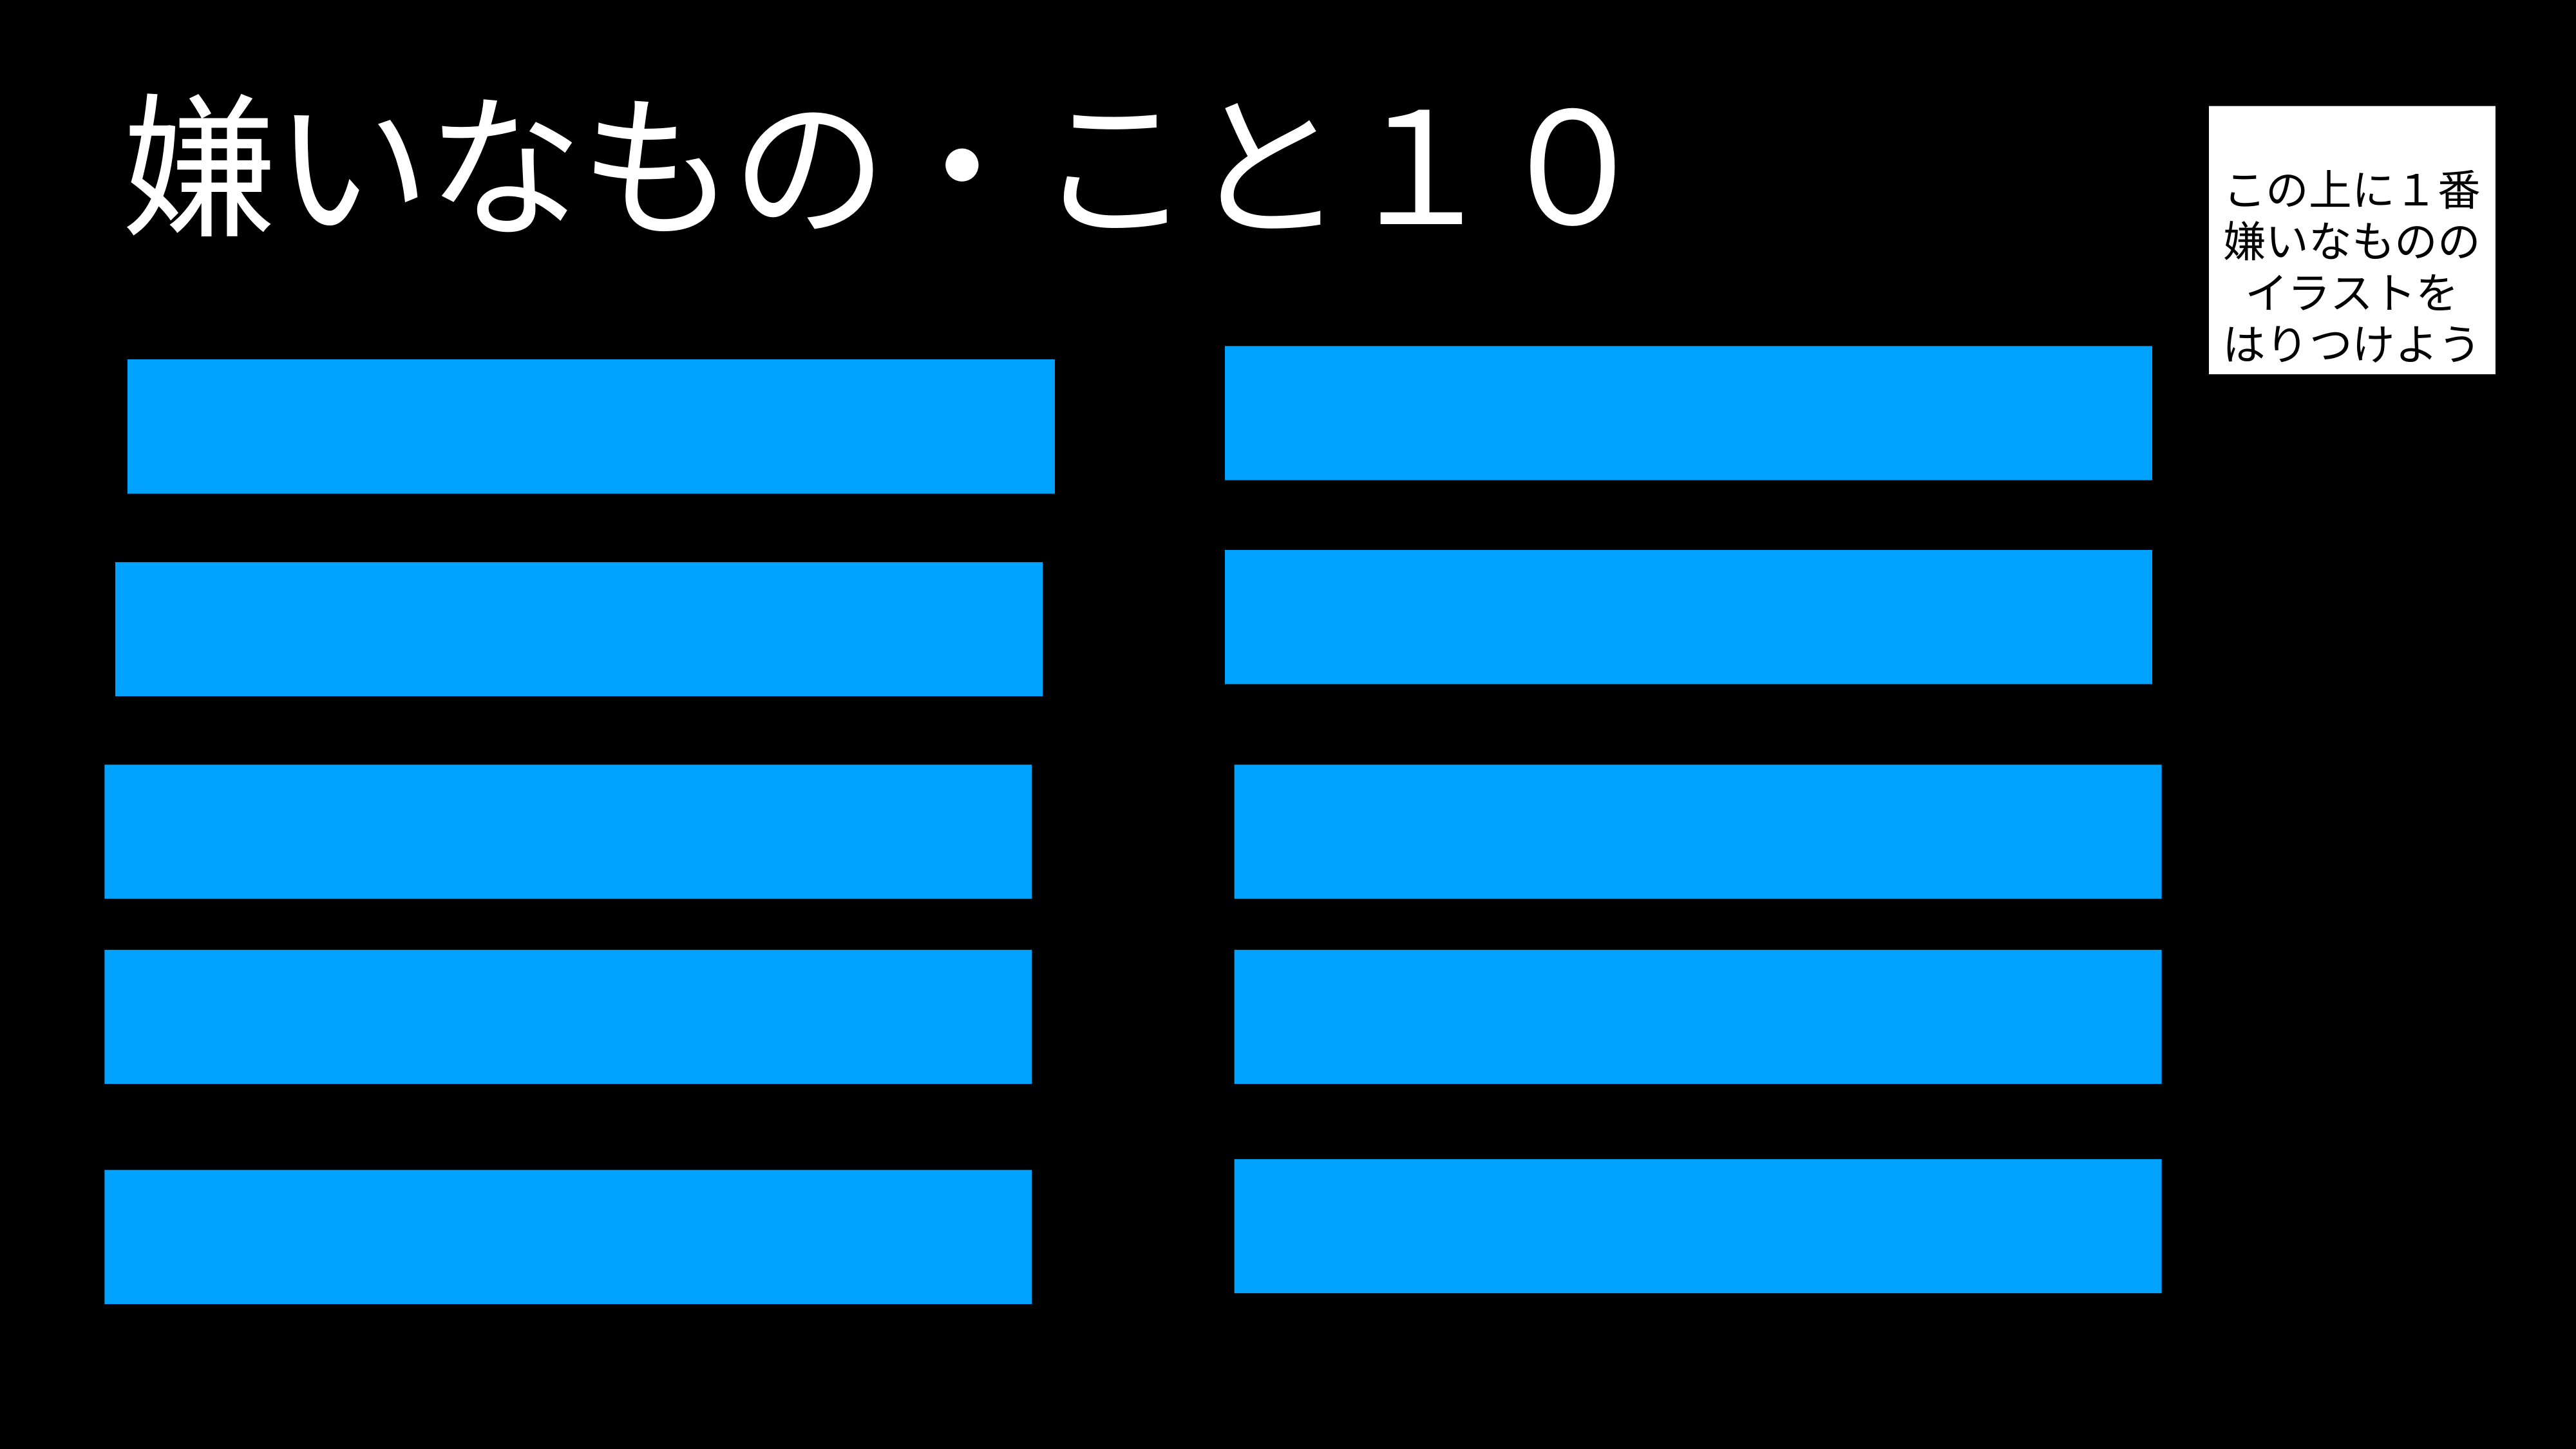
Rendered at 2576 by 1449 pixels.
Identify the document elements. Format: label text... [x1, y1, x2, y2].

text_box [1225, 346, 2152, 480]
text_box この上に１番嫌いなものの イラストを はりつけよう [2209, 106, 2496, 375]
text_box [115, 562, 1043, 697]
text_box [127, 359, 1055, 494]
text_box [104, 1170, 1032, 1304]
text_box [104, 949, 1032, 1084]
text_box [104, 764, 1032, 899]
text_box [1234, 764, 2162, 899]
text_box [1234, 1159, 2162, 1294]
text_box [1225, 550, 2152, 685]
text_box [1234, 949, 2162, 1084]
title 嫌いなもの・こと１０ [116, 0, 2438, 426]
